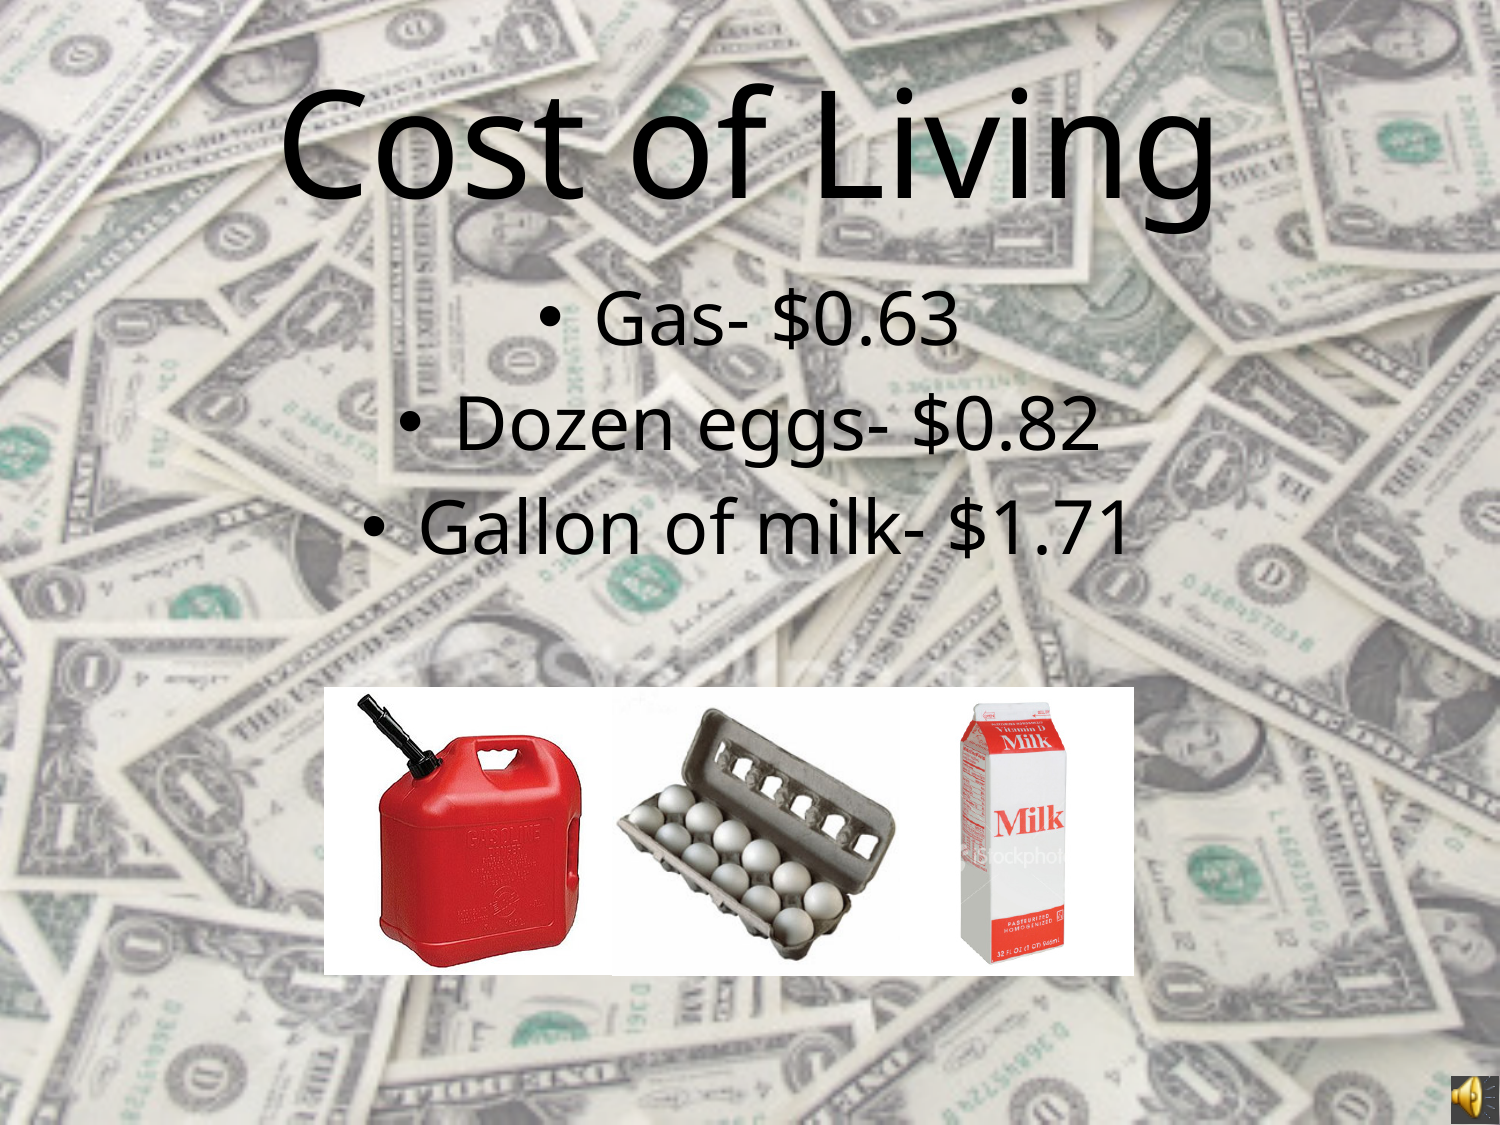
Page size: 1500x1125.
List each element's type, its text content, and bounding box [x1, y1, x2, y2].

picture [324, 687, 1134, 976]
list Gas- $0.63 Dozen eggs- $0.82 Gallon of milk- $1.71 [75, 262, 1425, 1005]
picture [1449, 1074, 1500, 1125]
title Cost of Living [75, 45, 1425, 233]
